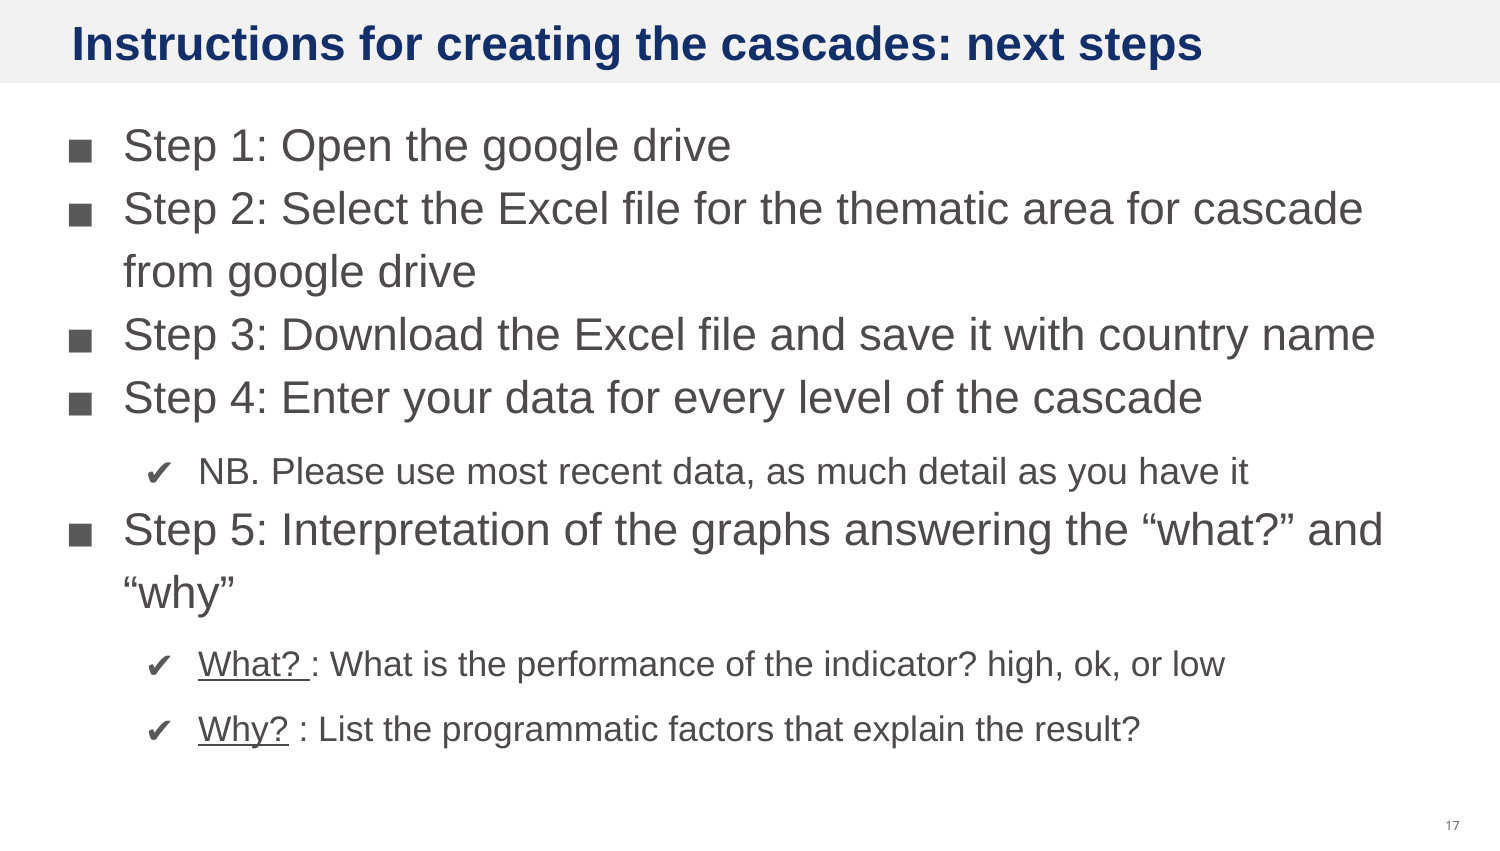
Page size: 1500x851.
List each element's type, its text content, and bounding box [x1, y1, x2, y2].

title Instructions for creating the cascades: next steps [56, 0, 1401, 78]
list Step 1: Open the google drive Step 2: Select the Excel file for the thematic area for cascade from google drive Step 3: Download the Excel file and save it with country name Step 4: Enter your data for every level of the cascade NB. Please use most recent data, as much detail as you have it Step 5: Interpretation of the graphs answering the “what?” and “why” What? : What is the performance of the indicator? high, ok, or low Why? : List the programmatic factors that explain the result? [33, 100, 1417, 787]
slide_number 17 [1370, 572, 1475, 851]
